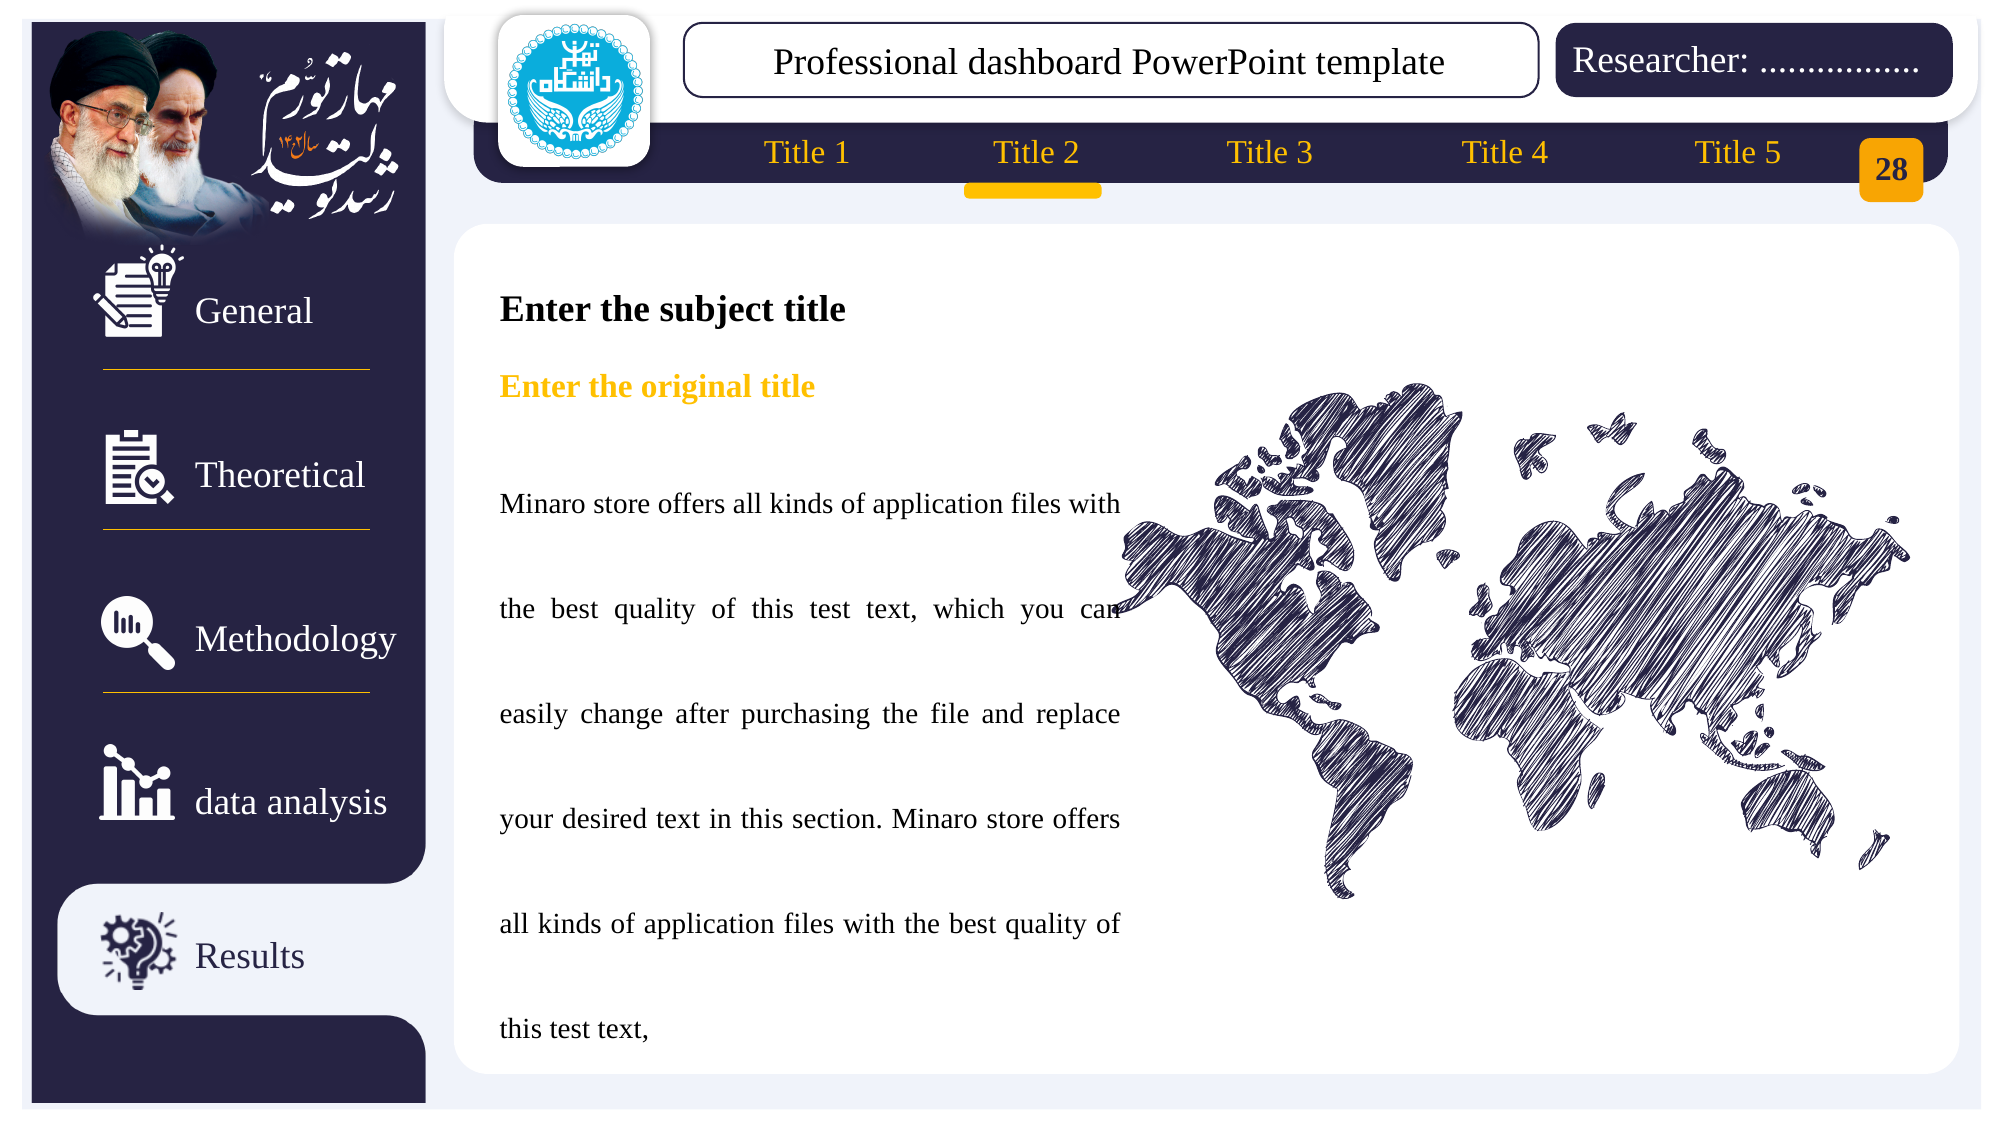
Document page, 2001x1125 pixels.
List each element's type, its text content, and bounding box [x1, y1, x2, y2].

text_box Title 5 [1645, 123, 1831, 178]
text_box [497, 13, 651, 168]
text_box [962, 181, 1103, 200]
text_box Professional dashboard PowerPoint template [685, 29, 1534, 89]
text_box Title 2 [936, 123, 1137, 178]
text_box Title 3 [1177, 123, 1363, 178]
text_box Title 1 [706, 123, 908, 178]
text_box [452, 222, 1961, 1076]
picture [31, 22, 442, 1103]
text_box Minaro store offers all kinds of application files with the best quality of this test text, which you can easily change after purchasing the file and replace your desired text in this section. Minaro store offers all kinds of application files with the best quality of this test text, [485, 407, 1137, 1052]
text_box Researcher: ................. [1557, 27, 1958, 88]
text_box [1111, 383, 1910, 900]
text_box Enter the original title [485, 356, 850, 407]
picture [506, 22, 644, 160]
text_box Enter the subject title [485, 276, 863, 337]
text_box 28 [1857, 139, 1927, 195]
text_box Title 4 [1412, 123, 1598, 178]
